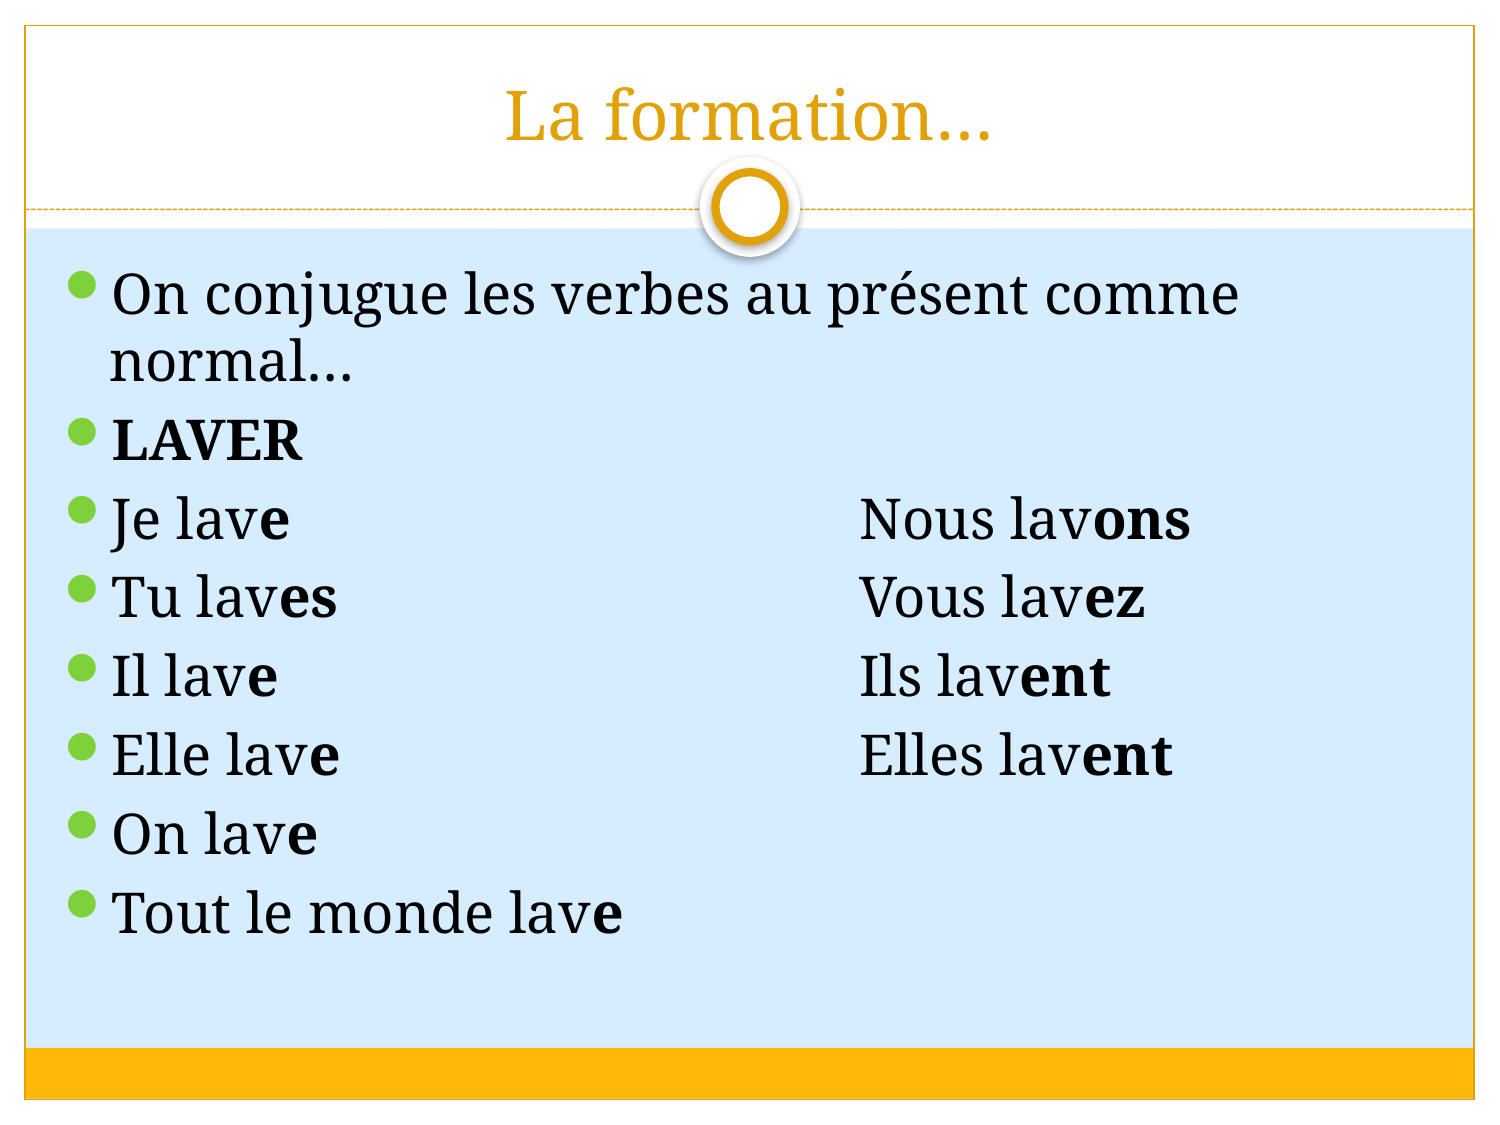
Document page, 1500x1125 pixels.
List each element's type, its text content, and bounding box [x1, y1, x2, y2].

title La formation… [49, 37, 1450, 162]
list On conjugue les verbes au présent comme normal… LAVER Je lave Nous lavons Tu laves Vous lavez Il lave Ils lavent Elle lave Elles lavent On lave Tout le monde lave [49, 250, 1445, 1001]
